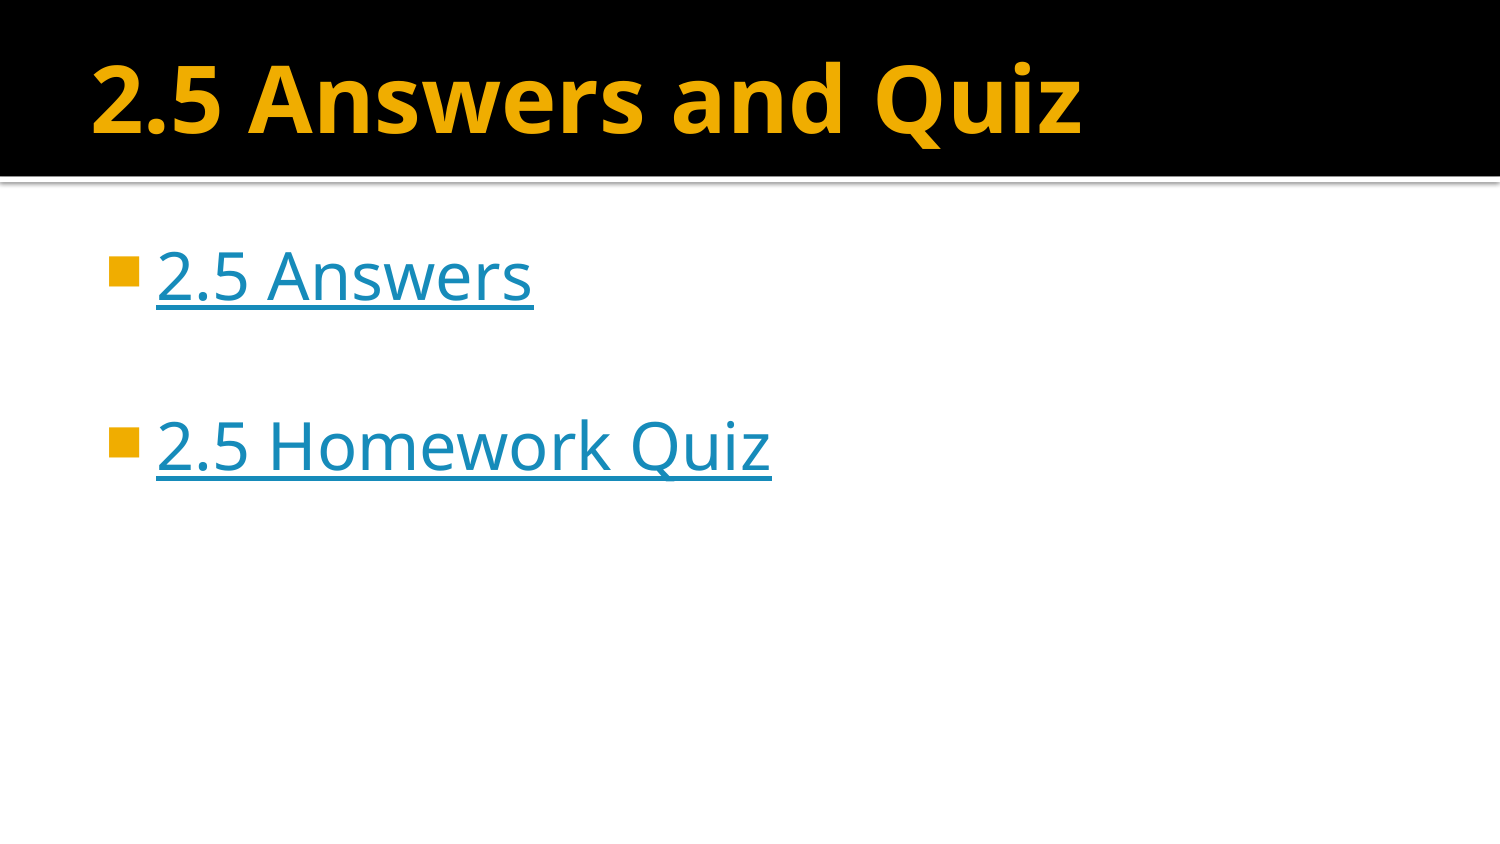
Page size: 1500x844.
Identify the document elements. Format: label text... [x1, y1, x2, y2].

title 2.5 Answers and Quiz [75, 19, 1425, 174]
list 2.5 Answers 2.5 Homework Quiz [75, 218, 1425, 788]
